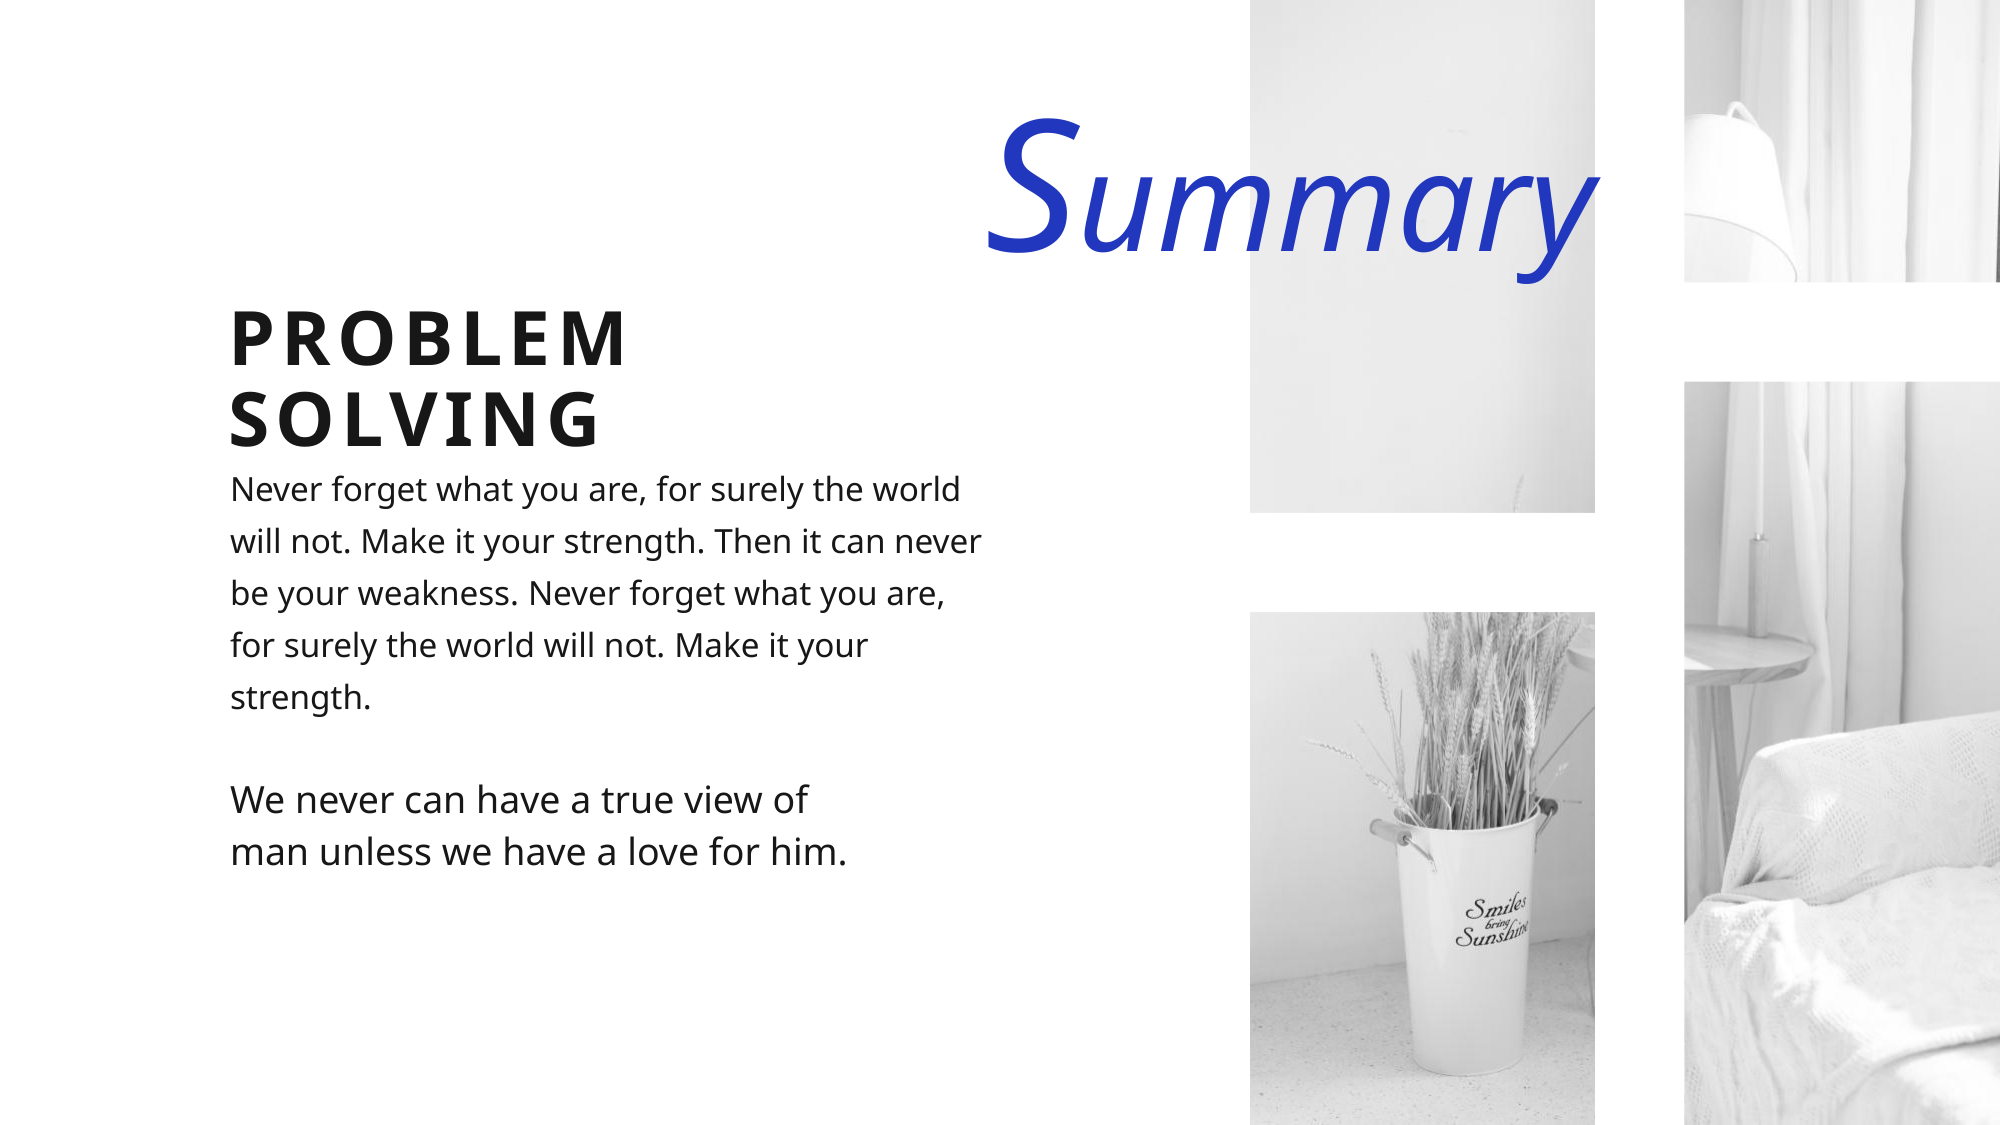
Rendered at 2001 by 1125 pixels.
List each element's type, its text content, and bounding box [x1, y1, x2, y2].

text_box We never can have a true view of man unless we have a love for him. [215, 772, 869, 871]
text_box Never forget what you are, for surely the world will not. Make it your strength. Then it can never be your weakness. Never forget what you are, for surely the world will not. Make it your strength. [215, 516, 999, 656]
text_box PROBLEM SOLVING [213, 293, 685, 470]
picture [1249, 0, 2000, 1125]
text_box Summary [970, 61, 1249, 296]
